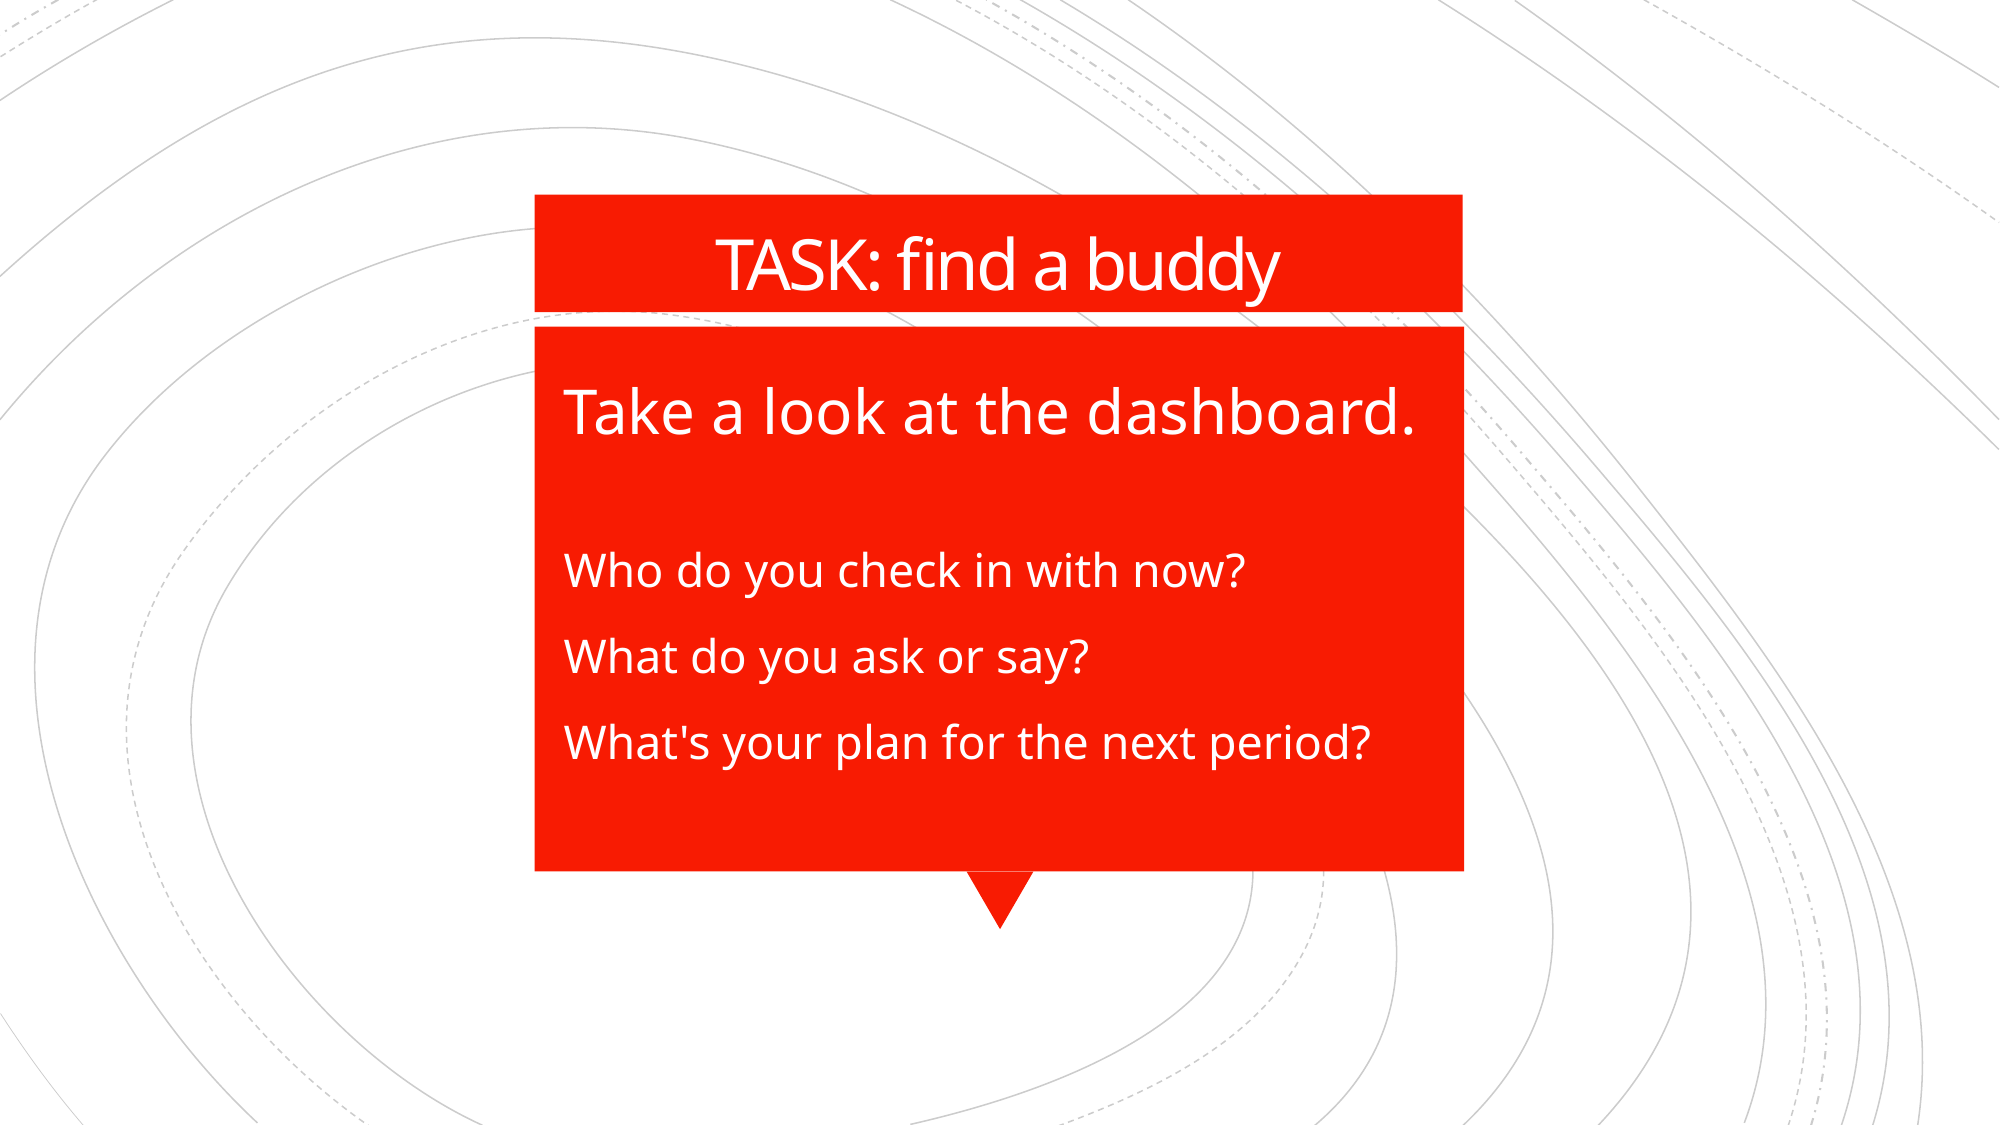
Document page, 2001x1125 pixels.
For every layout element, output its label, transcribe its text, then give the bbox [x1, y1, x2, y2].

list Take a look at the dashboard. Who do you check in with now? What do you ask or say? What's your plan for the next period? [548, 357, 1450, 859]
title TASK: find a buddy [548, 195, 1450, 305]
